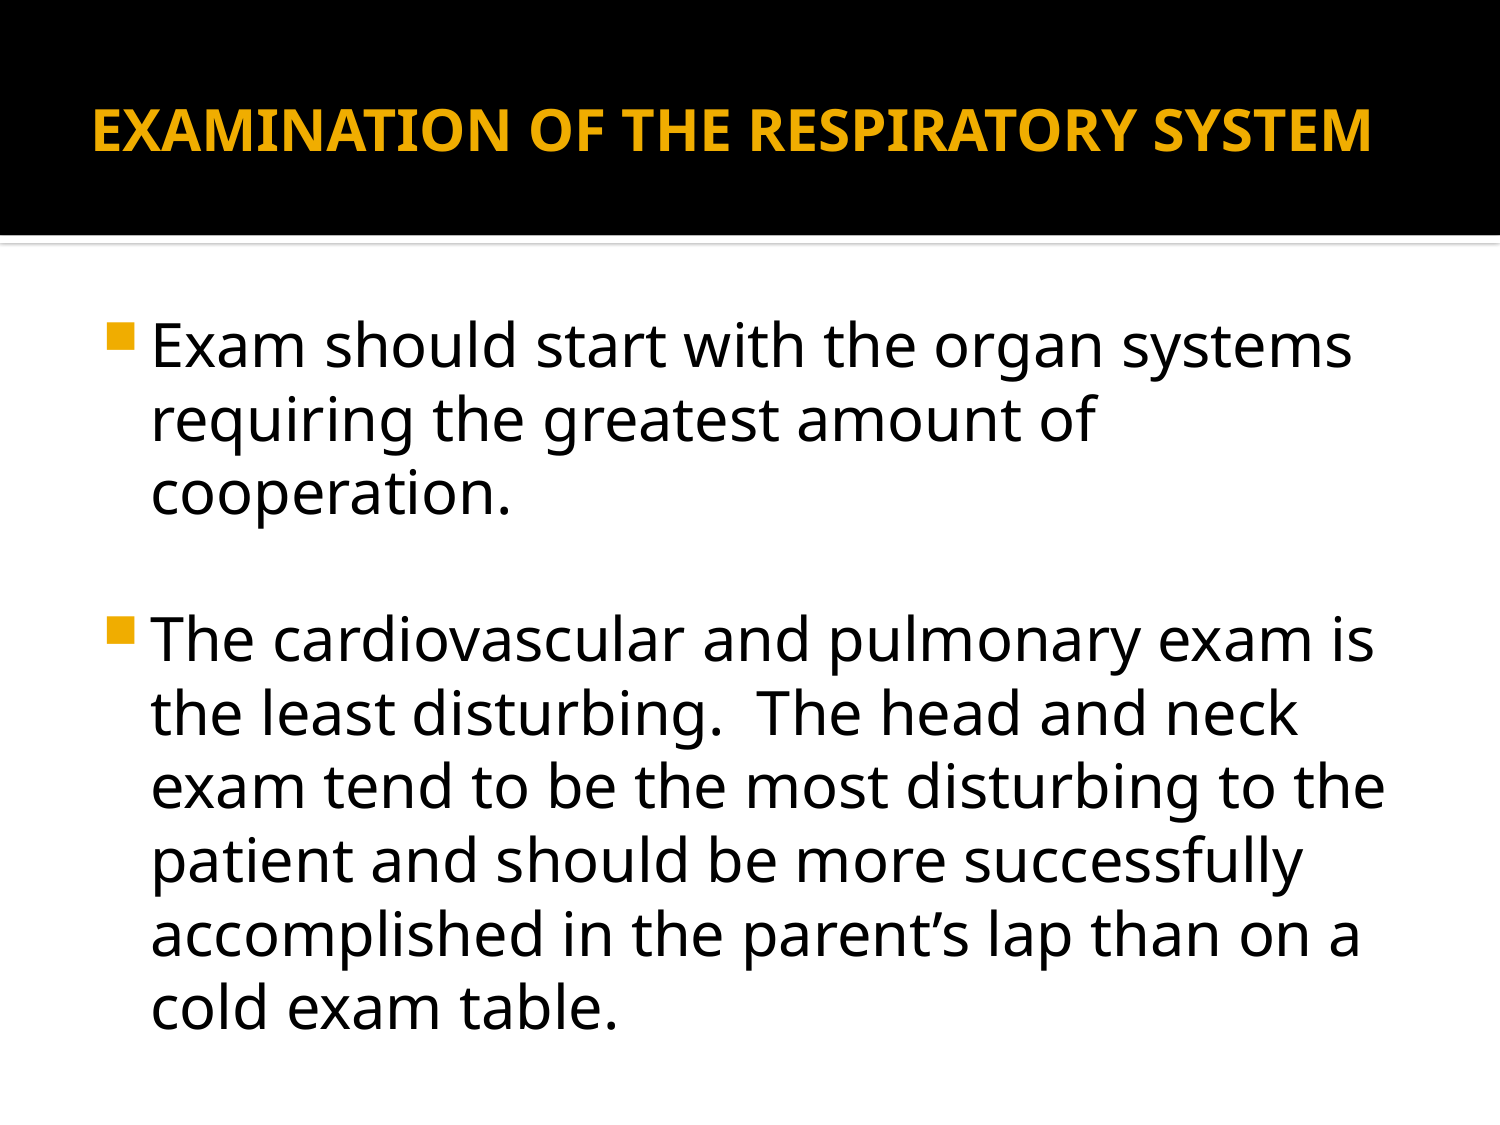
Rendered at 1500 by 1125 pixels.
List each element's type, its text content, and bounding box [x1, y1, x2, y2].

list Exam should start with the organ systems requiring the greatest amount of cooperation. The cardiovascular and pulmonary exam is the least disturbing. The head and neck exam tend to be the most disturbing to the patient and should be more successfully accomplished in the parent’s lap than on a cold exam table. [75, 291, 1425, 1050]
title EXAMINATION OF THE RESPIRATORY SYSTEM [75, 25, 1425, 231]
